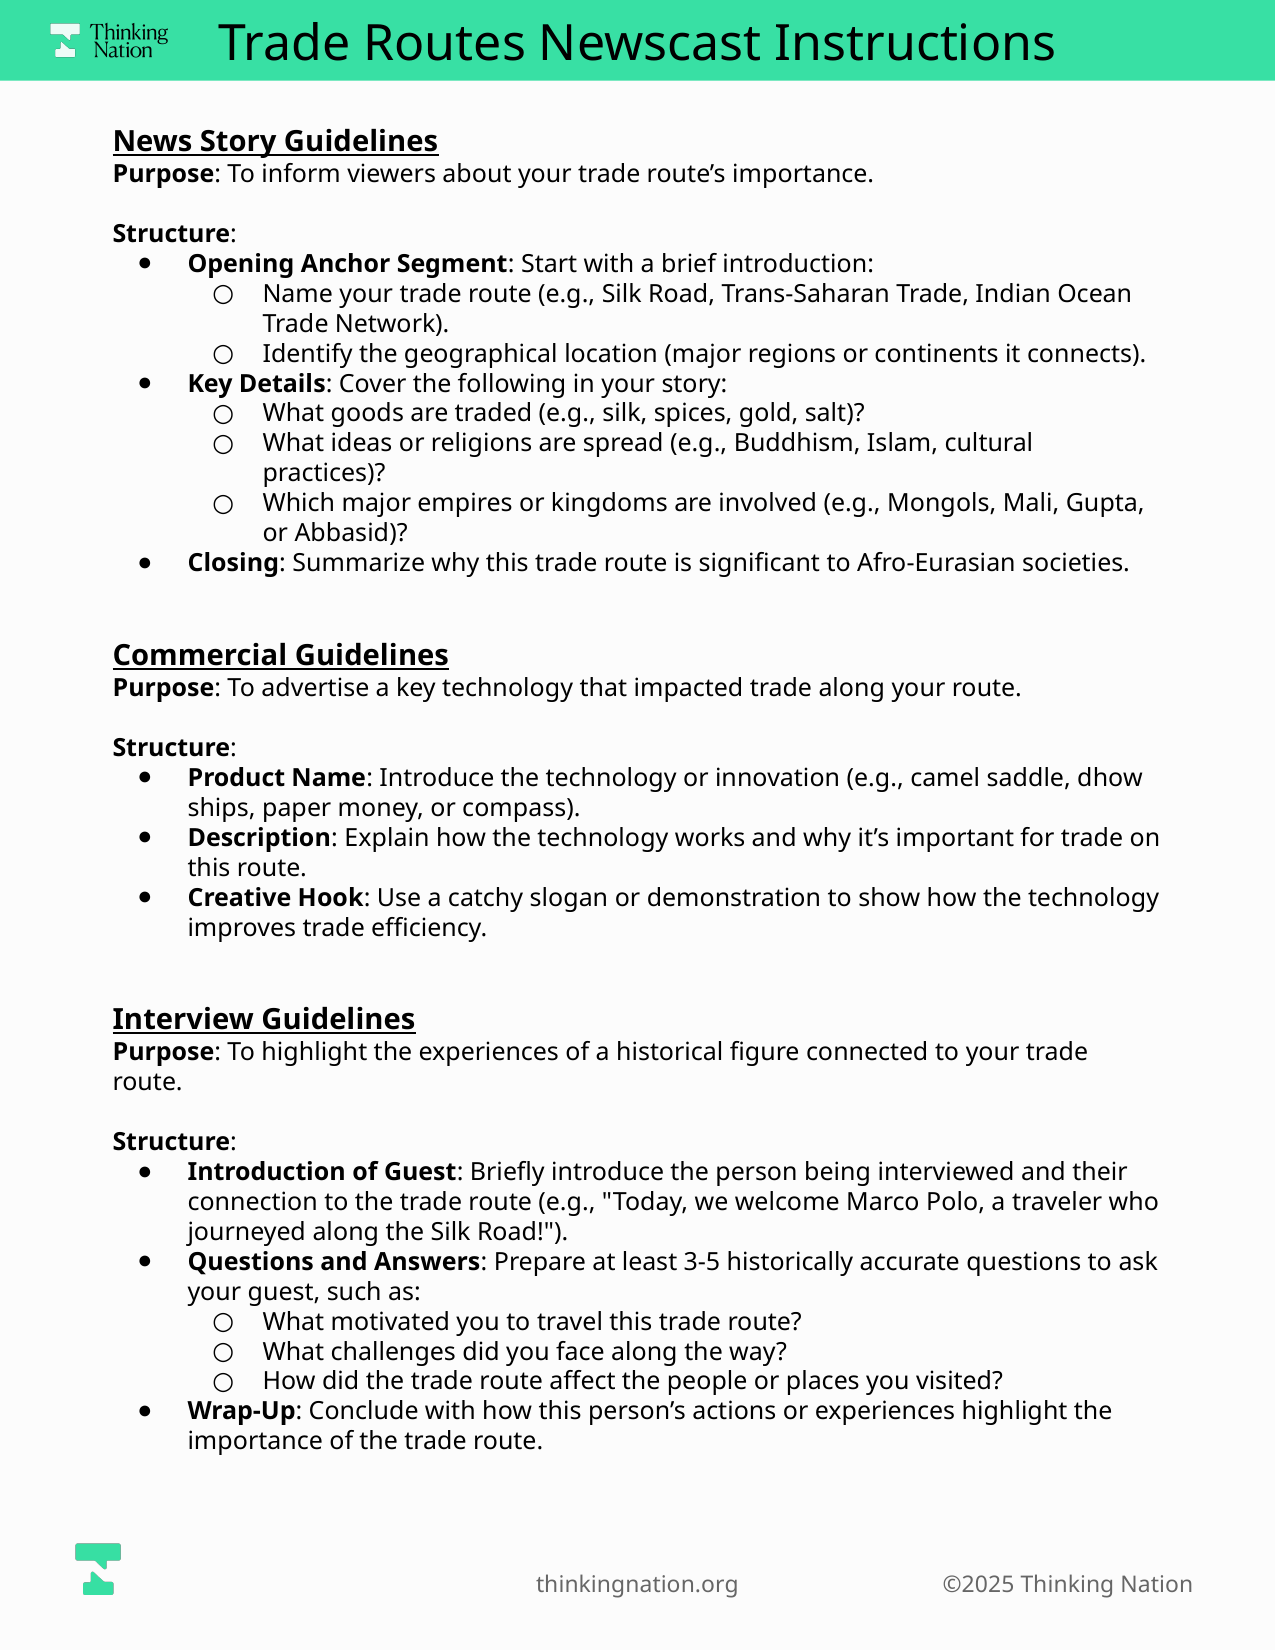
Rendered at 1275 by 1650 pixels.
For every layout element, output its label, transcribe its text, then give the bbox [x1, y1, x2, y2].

text_box ©2025 Thinking Nation [907, 1553, 1210, 1605]
picture [36, 12, 172, 69]
picture [62, 1533, 134, 1605]
text_box News Story Guidelines Purpose: To inform viewers about your trade route’s importance. Structure: Opening Anchor Segment: Start with a brief introduction: Name your trade route (e.g., Silk Road, Trans-Saharan Trade, Indian Ocean Trade Network). Identify the geographical location (major regions or continents it connects). Key Details: Cover the following in your story: What goods are traded (e.g., silk, spices, gold, salt)? What ideas or religions are spread (e.g., Buddhism, Islam, cultural practices)? Which major empires or kingdoms are involved (e.g., Mongols, Mali, Gupta, or Abbasid)? Closing: Summarize why this trade route is significant to Afro-Eurasian societies. Commercial Guidelines Purpose: To advertise a key technology that impacted trade along your route. Structure: Product Name: Introduce the technology or innovation (e.g., camel saddle, dhow ships, paper money, or compass). Description: Explain how the technology works and why it’s important for trade on this route. Creative Hook: Use a catchy slogan or demonstration to show how the technology improves trade efficiency. Interview Guidelines Purpose: To highlight the experiences of a historical figure connected to your trade route. Structure: Introduction of Guest: Briefly introduce the person being interviewed and their connection to the trade route (e.g., "Today, we welcome Marco Polo, a traveler who journeyed along the Silk Road!"). Questions and Answers: Prepare at least 3-5 historically accurate questions to ask your guest, such as: What motivated you to travel this trade route? What challenges did you face along the way? How did the trade route affect the people or places you visited? Wrap-Up: Conclude with how this person’s actions or experiences highlight the importance of the trade route. [97, 107, 1178, 1470]
text_box Trade Routes Newscast Instructions [0, 0, 1275, 81]
text_box thinkingnation.org [486, 1553, 789, 1605]
